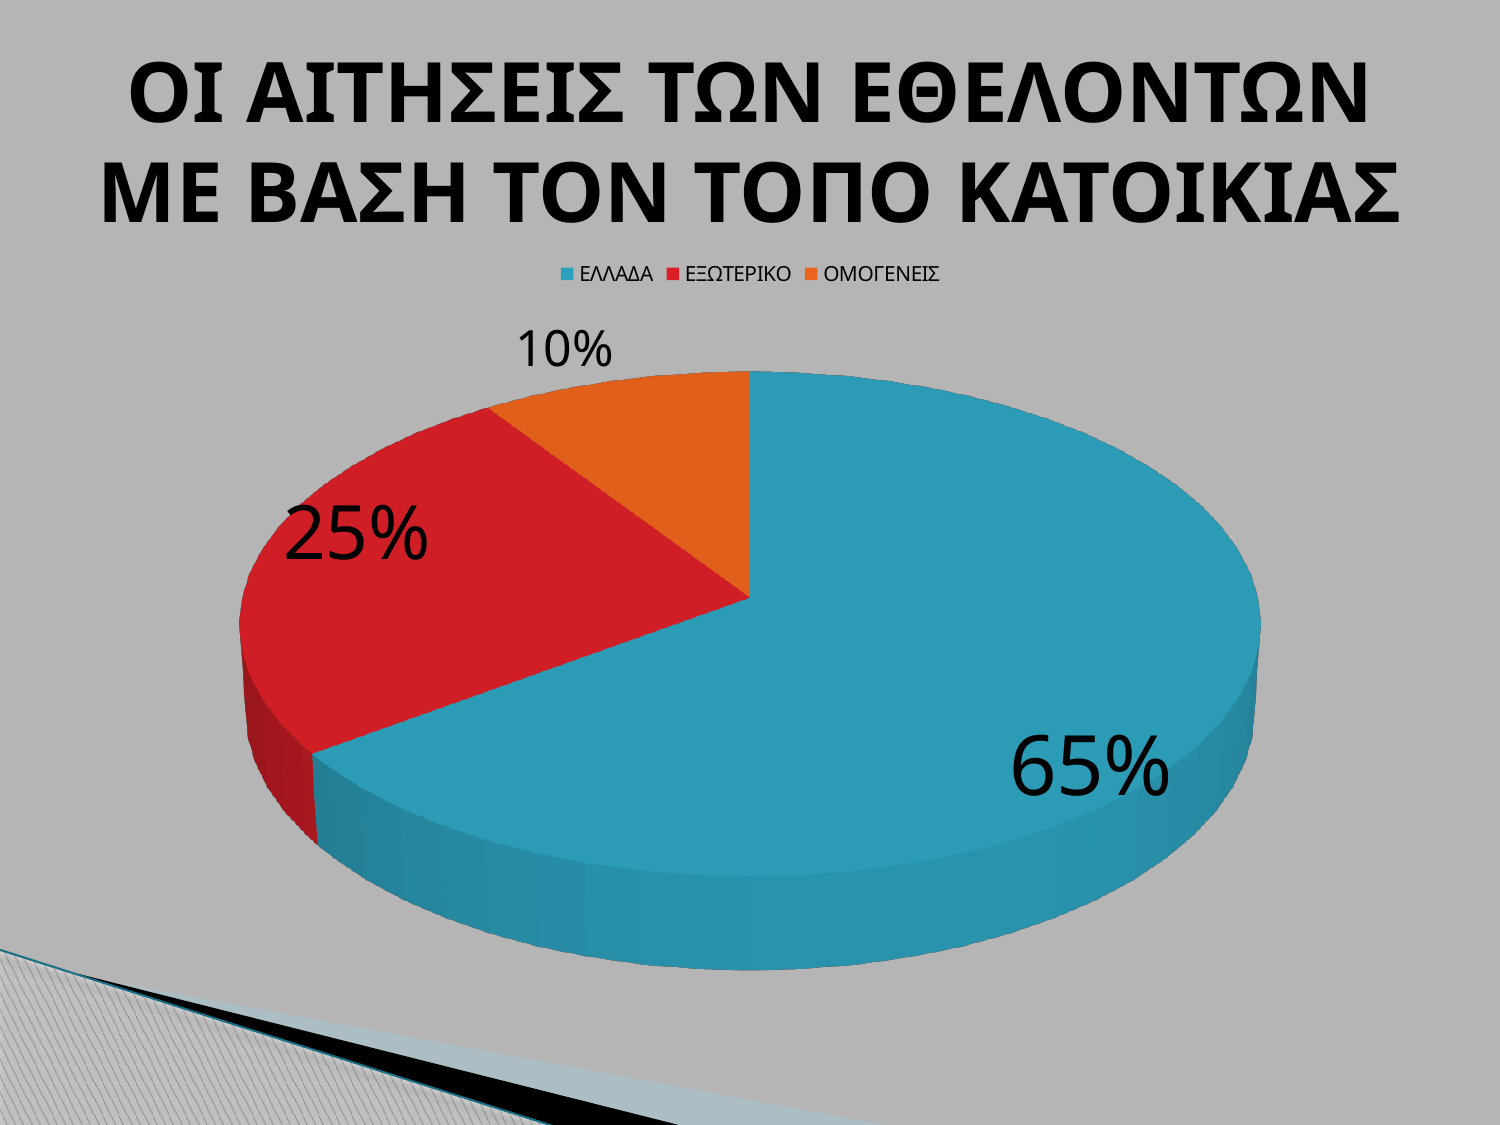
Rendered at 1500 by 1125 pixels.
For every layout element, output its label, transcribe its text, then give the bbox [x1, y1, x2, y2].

title ΟΙ ΑΙΤΗΣΕΙΣ ΤΩΝ ΕΘΕΛΟΝΤΩΝ ΜΕ ΒΑΣΗ ΤΟΝ ΤΟΠΟ ΚΑΤΟΙΚΙΑΣ [75, 45, 1425, 233]
chart [74, 242, 1426, 986]
